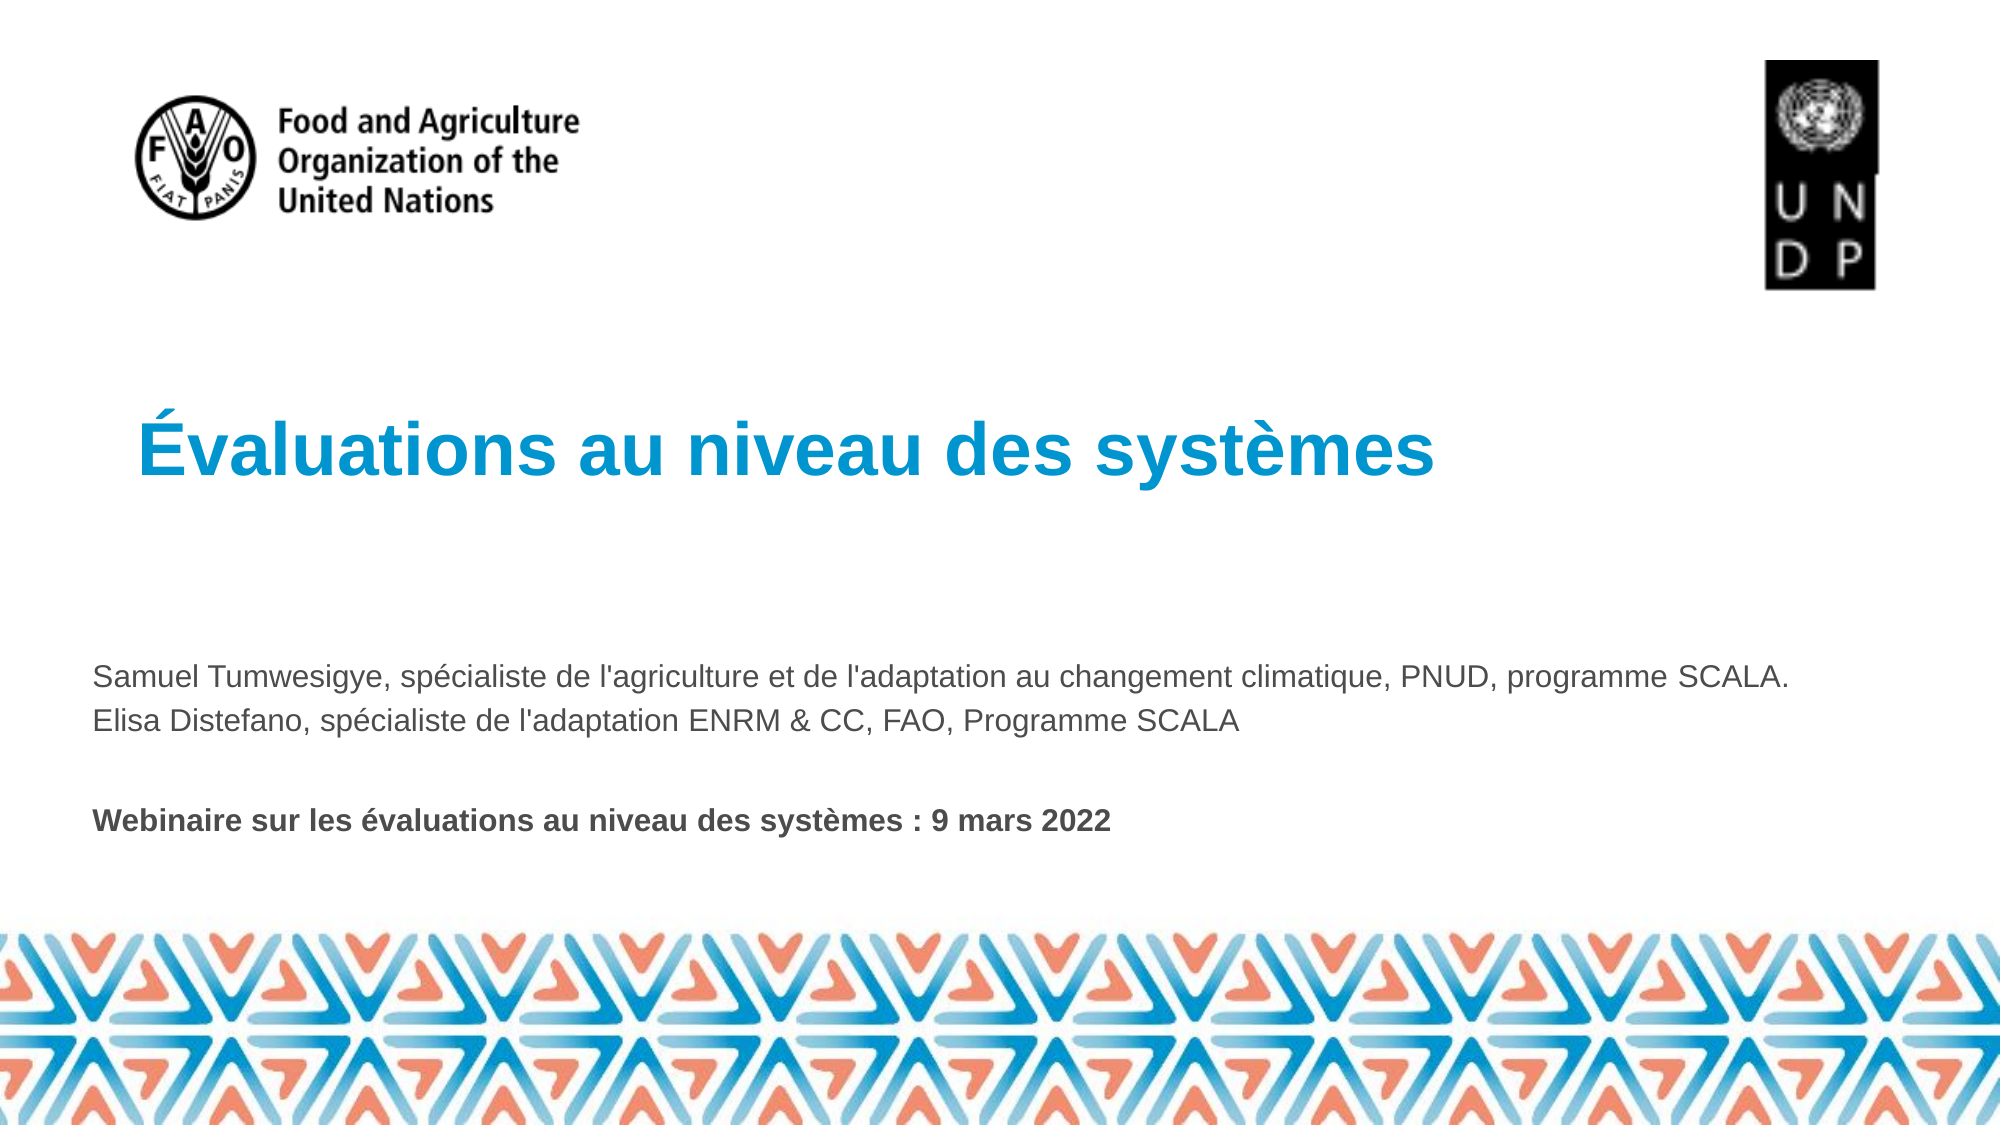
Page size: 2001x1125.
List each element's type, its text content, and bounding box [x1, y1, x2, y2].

title Évaluations au niveau des systèmes [137, 401, 1845, 500]
picture [0, 892, 2000, 1125]
list Samuel Tumwesigye, spécialiste de l'agriculture et de l'adaptation au changement climatique, PNUD, programme SCALA. Elisa Distefano, spécialiste de l'adaptation ENRM & CC, FAO, Programme SCALA Webinaire sur les évaluations au niveau des systèmes : 9 mars 2022 [55, 652, 1803, 849]
